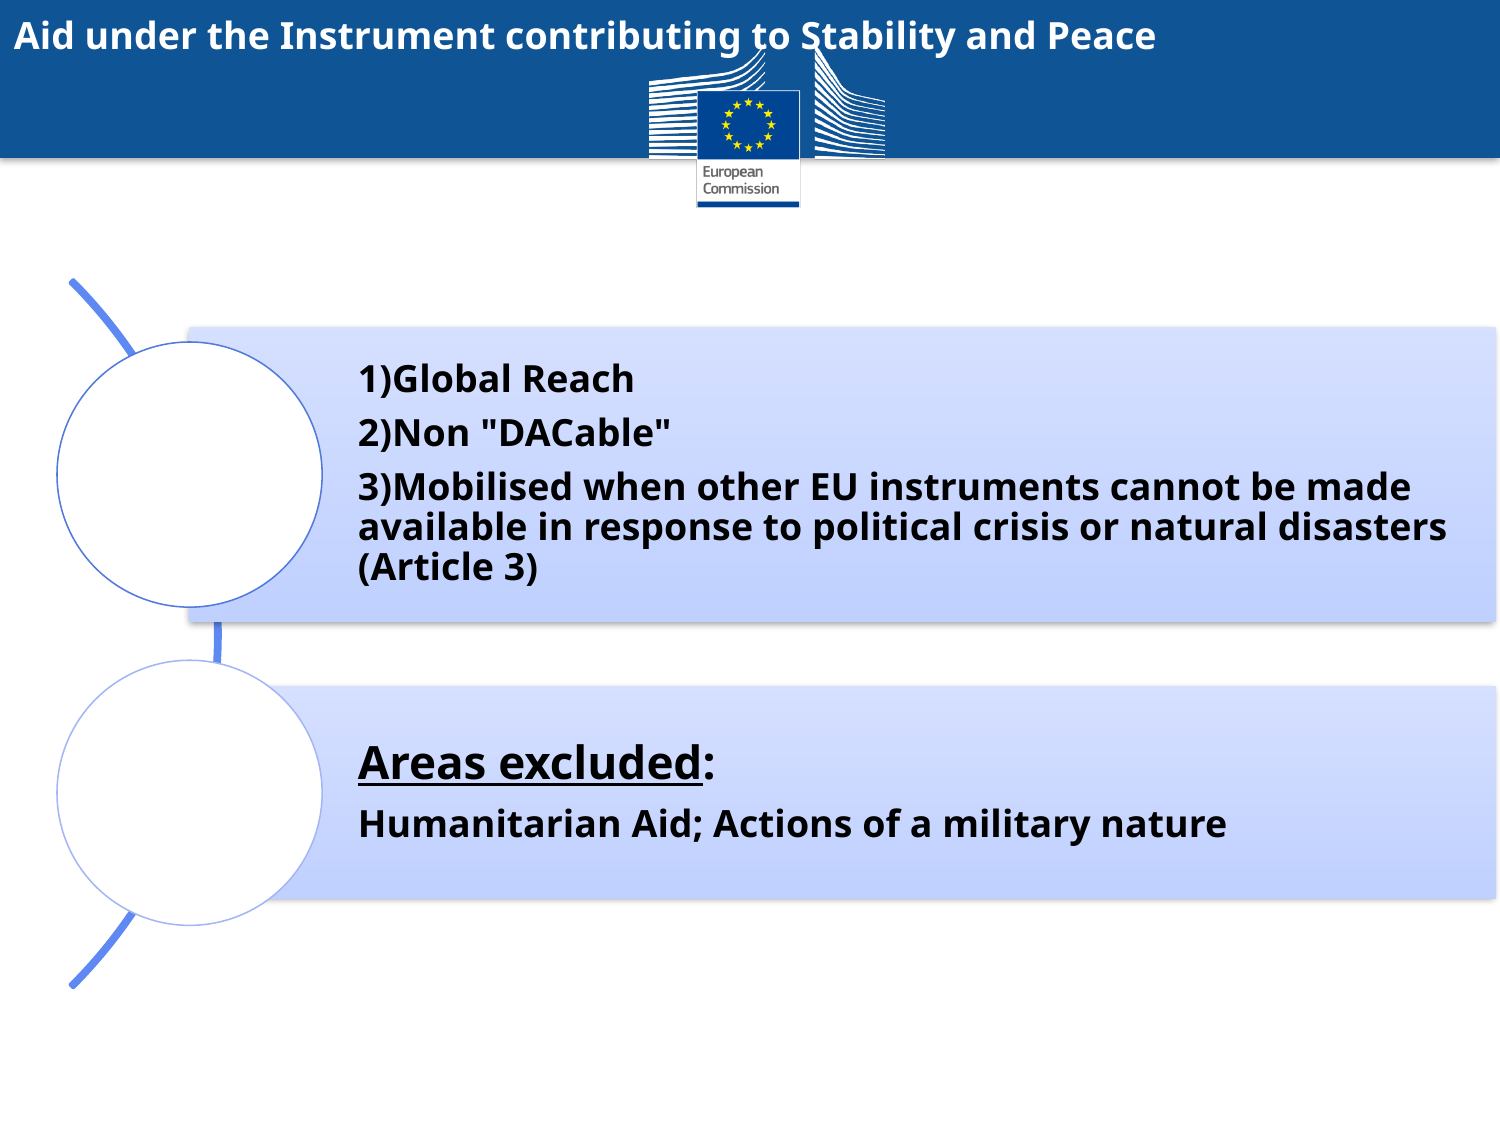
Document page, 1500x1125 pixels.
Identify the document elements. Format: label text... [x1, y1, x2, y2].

text_box Aid under the Instrument contributing to Stability and Peace [0, 0, 1500, 51]
picture [649, 51, 885, 208]
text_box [52, 262, 1500, 1006]
